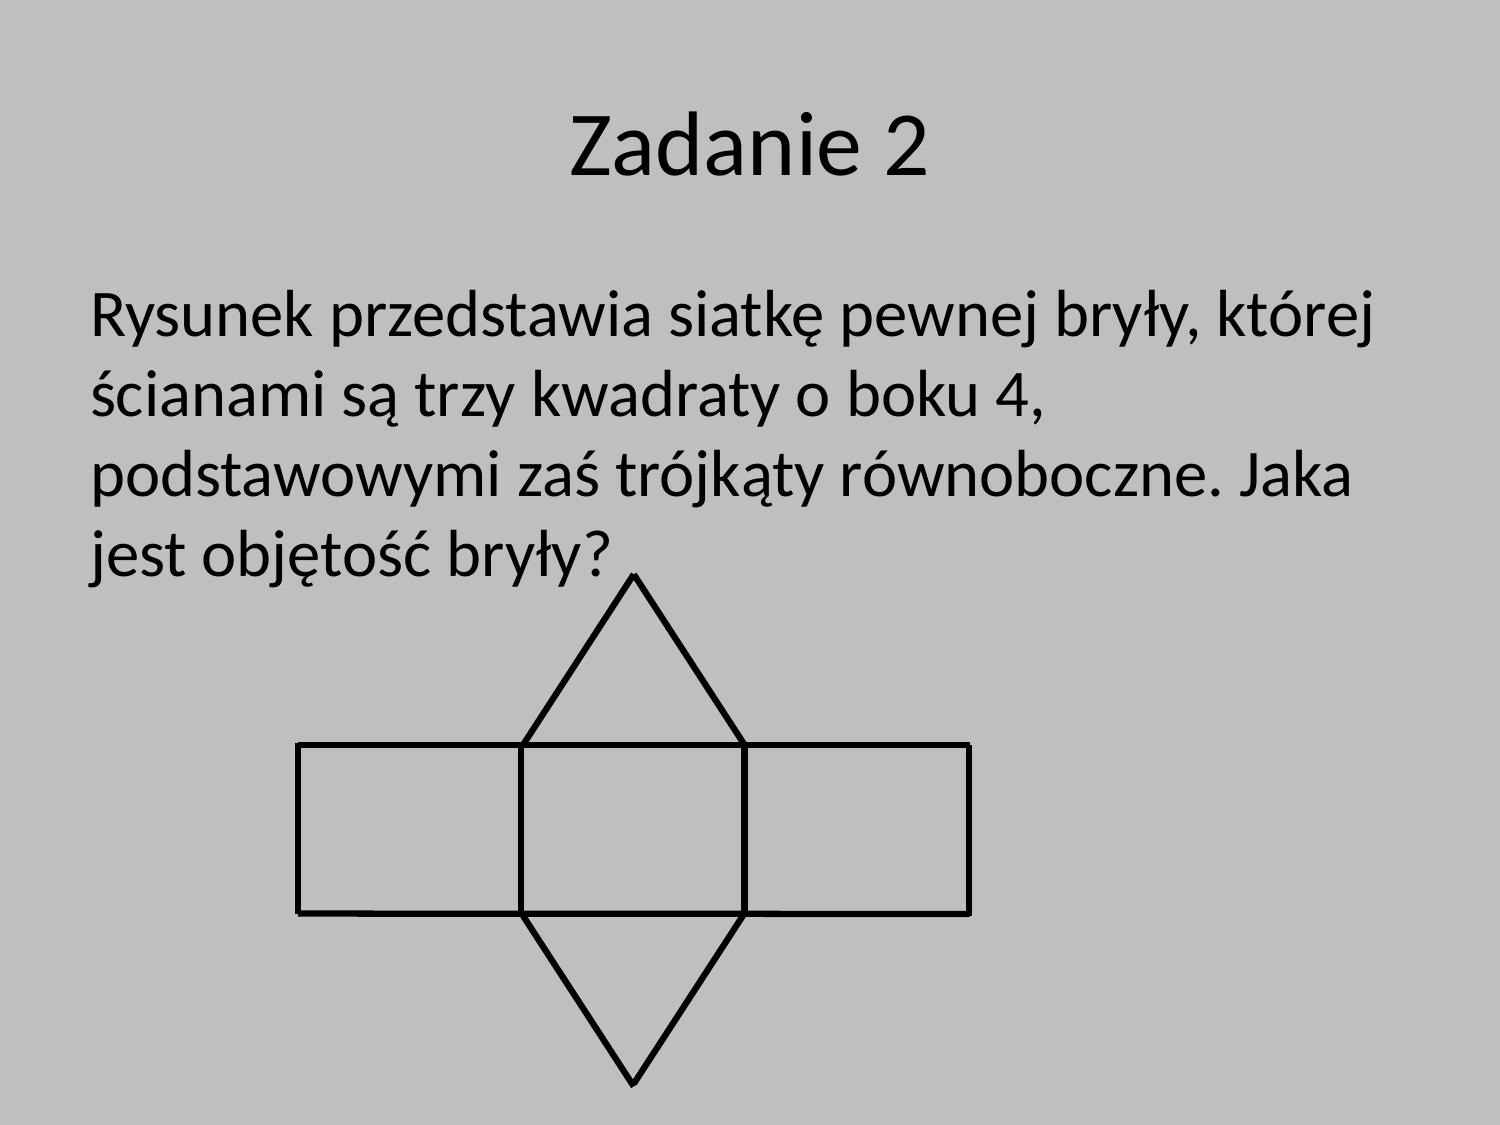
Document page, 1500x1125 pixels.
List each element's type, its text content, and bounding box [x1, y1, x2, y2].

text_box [522, 574, 635, 746]
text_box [636, 574, 745, 746]
title Zadanie 2 [75, 45, 1425, 233]
list Rysunek przedstawia siatkę pewnej bryły, której ścianami są trzy kwadraty o boku 4, podstawowymi zaś trójkąty równoboczne. Jaka jest objętość bryły? [75, 262, 1425, 681]
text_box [633, 912, 745, 1085]
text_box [522, 915, 629, 1087]
